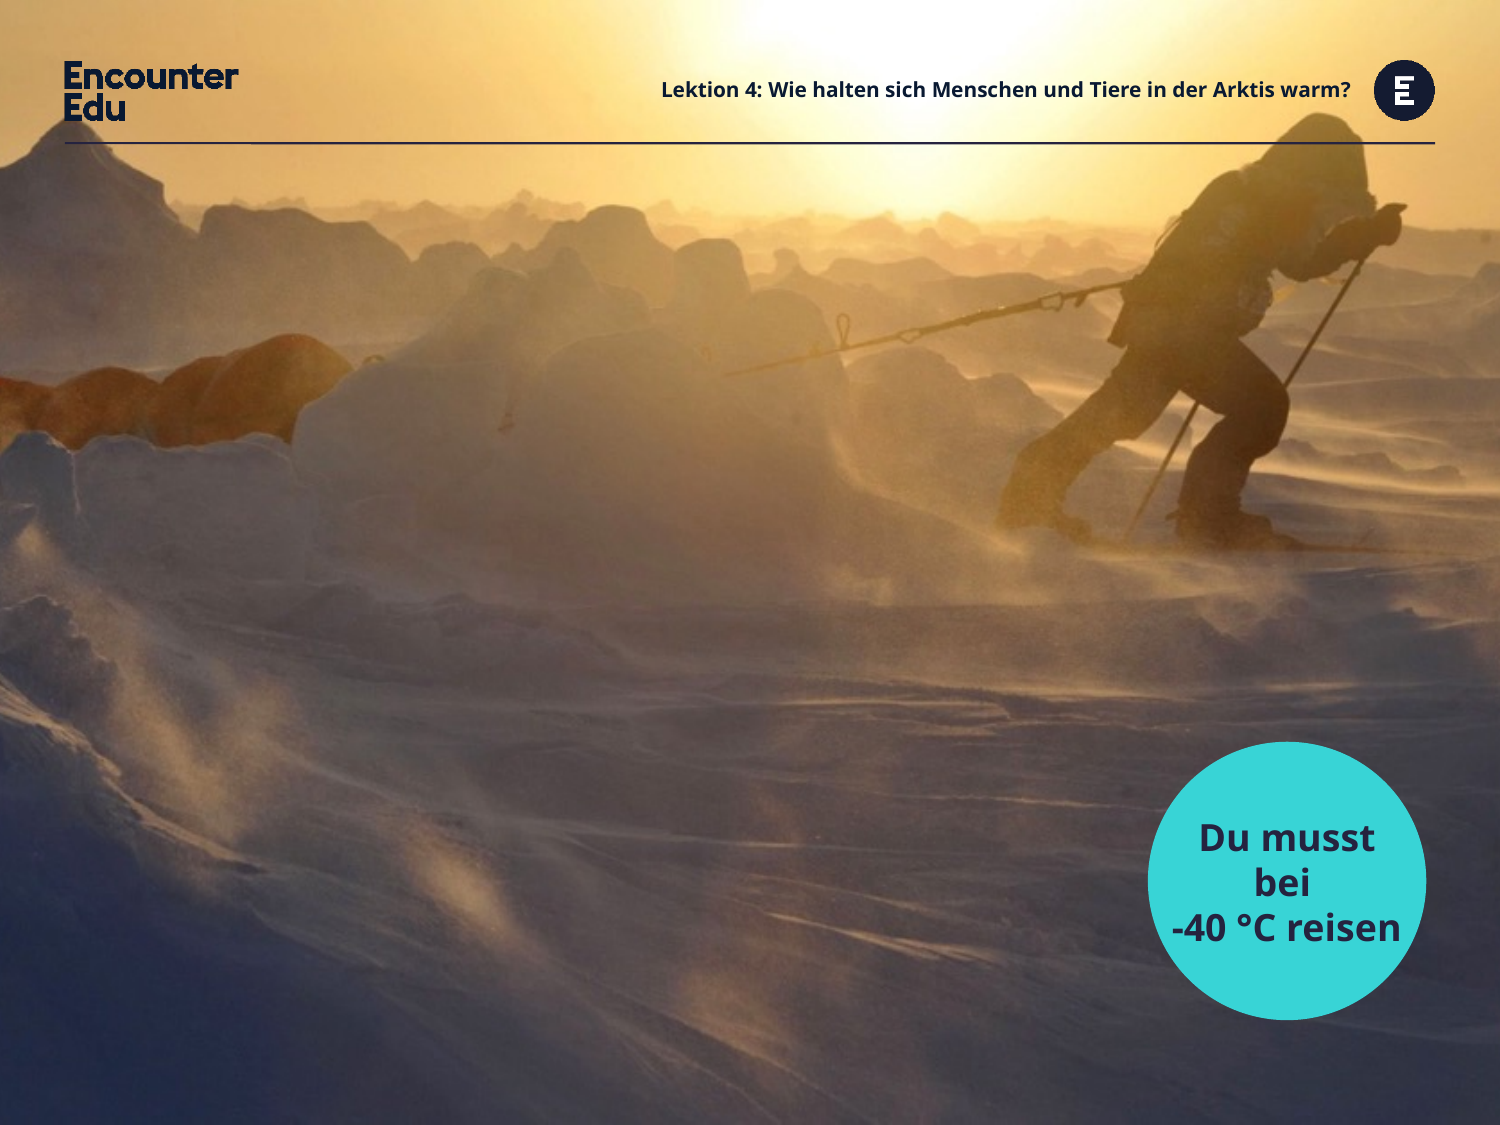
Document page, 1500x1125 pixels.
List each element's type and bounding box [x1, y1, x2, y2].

picture [0, 0, 1500, 1125]
text_box [1147, 741, 1427, 1021]
